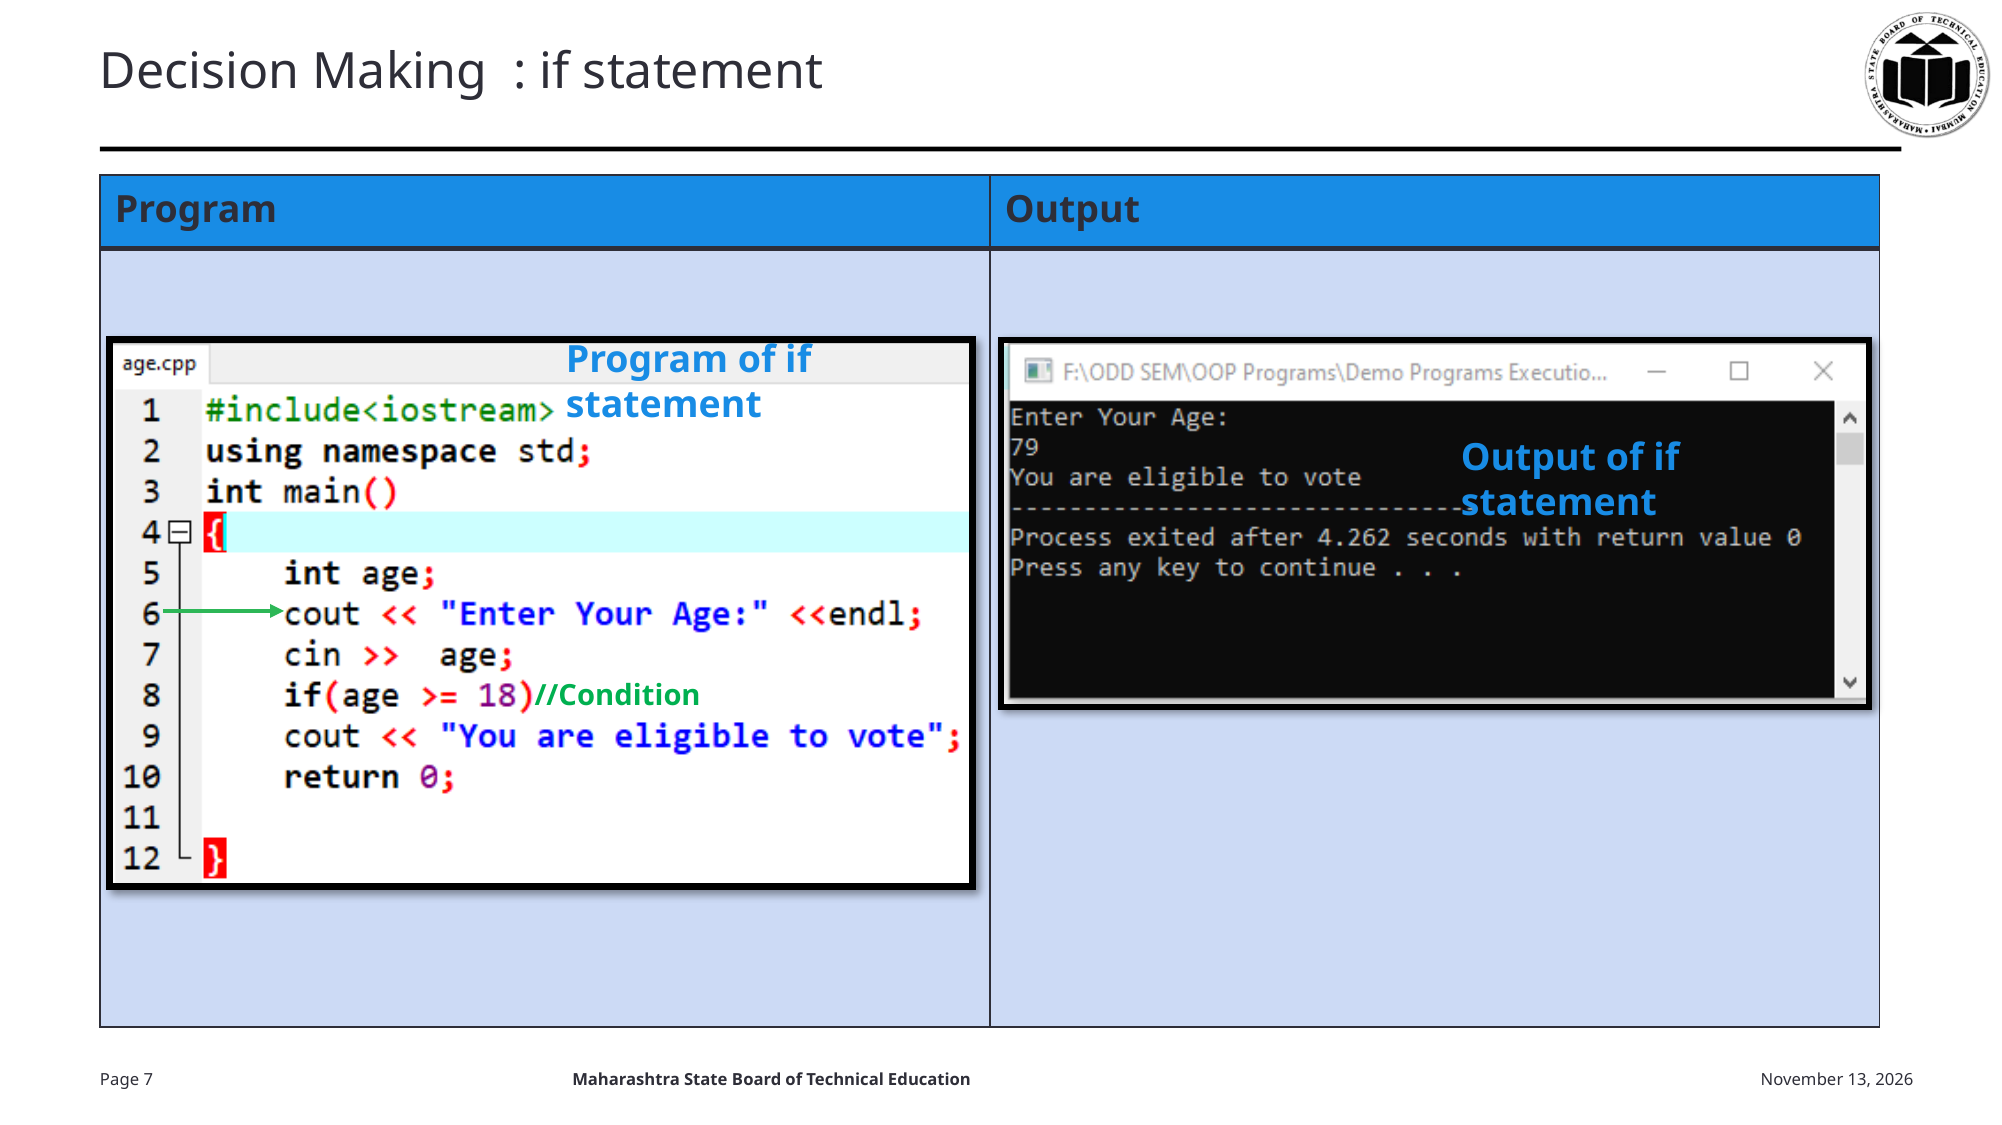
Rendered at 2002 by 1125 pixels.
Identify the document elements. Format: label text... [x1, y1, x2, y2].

text_box Output of if statement [1870, 425, 1876, 531]
text_box [116, 180, 1918, 278]
table_header Program [101, 176, 989, 246]
table_header Output [991, 176, 1879, 180]
text_box Program of if statement [551, 327, 981, 432]
picture [1003, 342, 1866, 704]
picture [1852, 0, 2001, 149]
title Decision Making : if statement [99, 48, 1901, 145]
table_cell [991, 278, 1879, 1026]
picture [112, 342, 970, 884]
table_cell [101, 251, 989, 1026]
